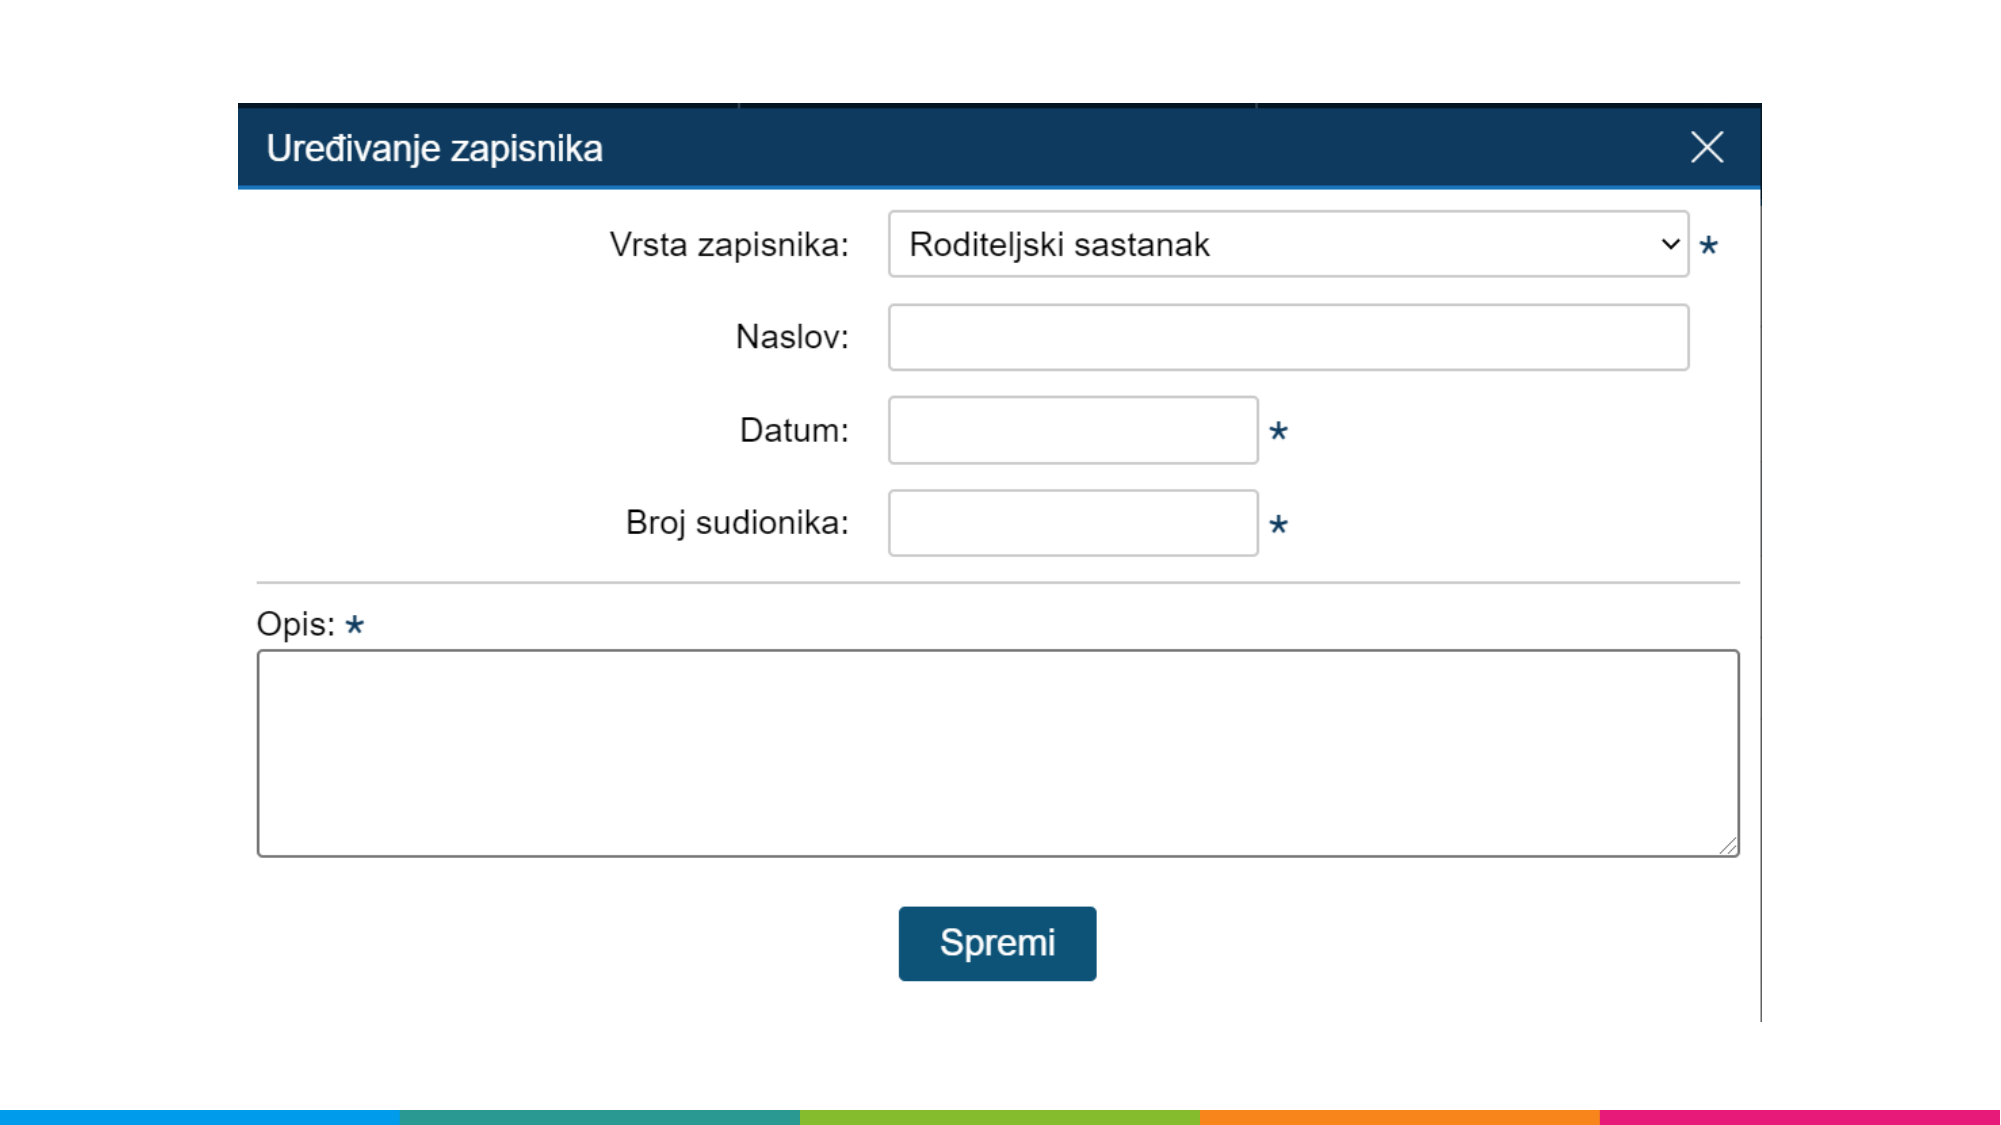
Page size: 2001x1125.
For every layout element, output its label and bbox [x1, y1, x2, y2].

picture [238, 103, 1762, 1022]
